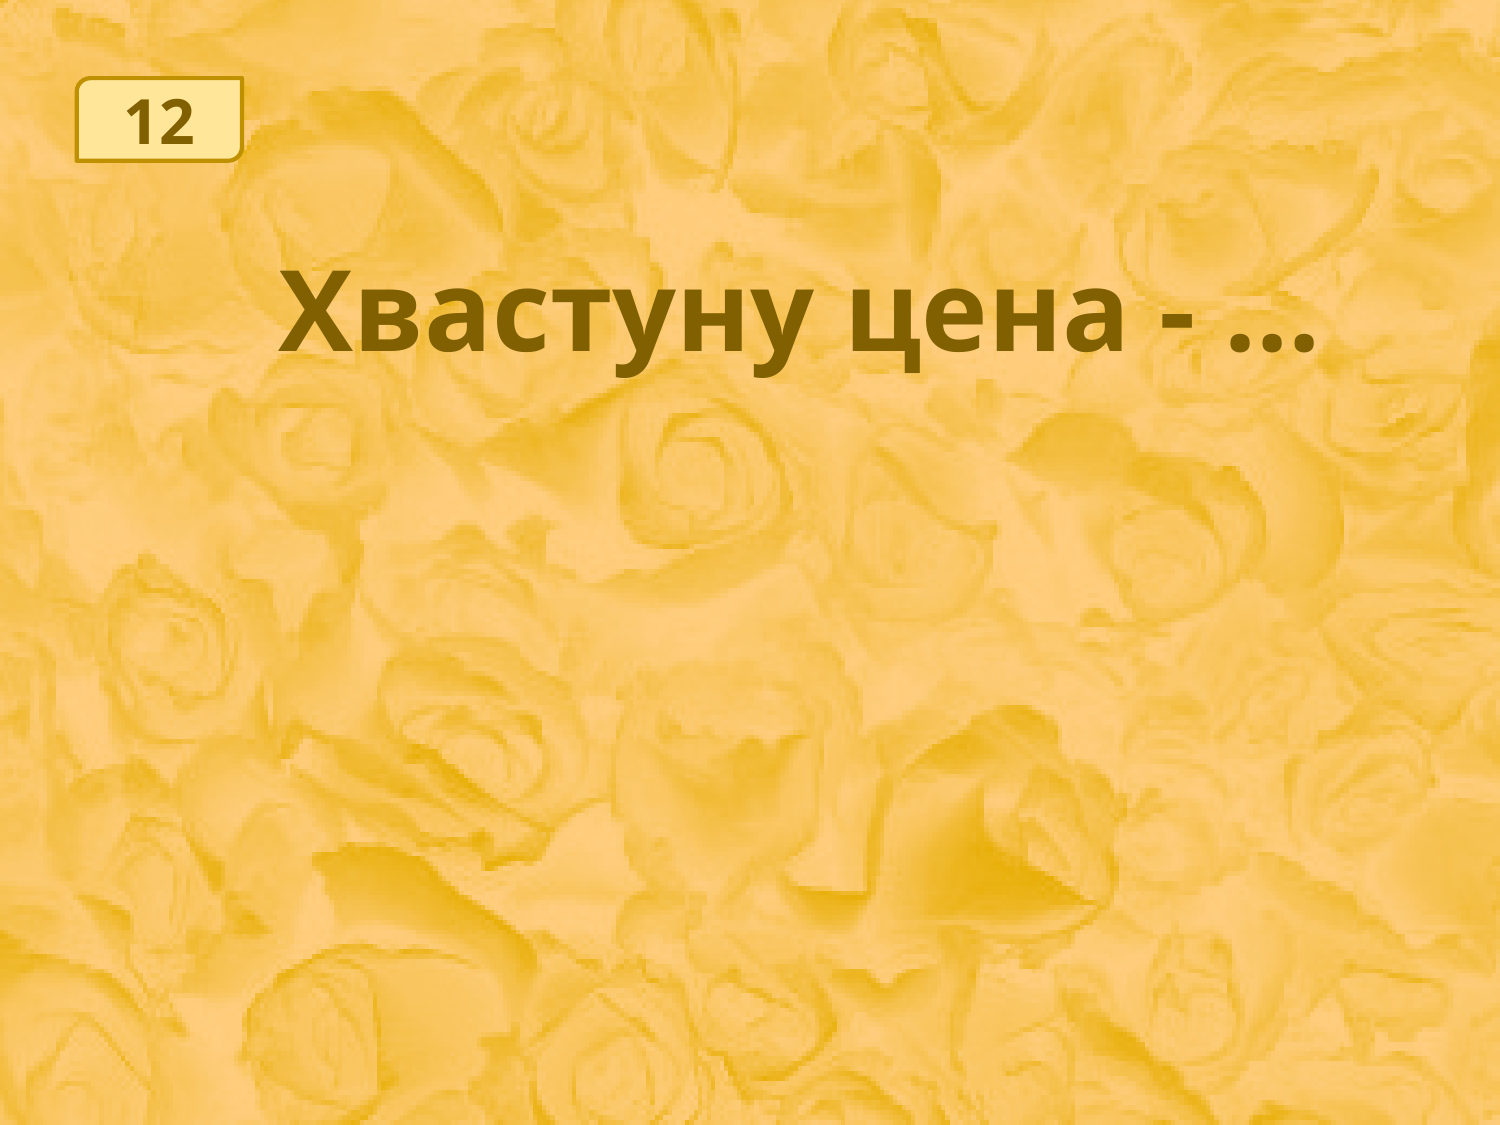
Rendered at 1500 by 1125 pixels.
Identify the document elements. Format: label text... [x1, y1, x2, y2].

text_box 12 [74, 76, 245, 163]
text_box Хвастуну цена - … [242, 231, 1388, 382]
